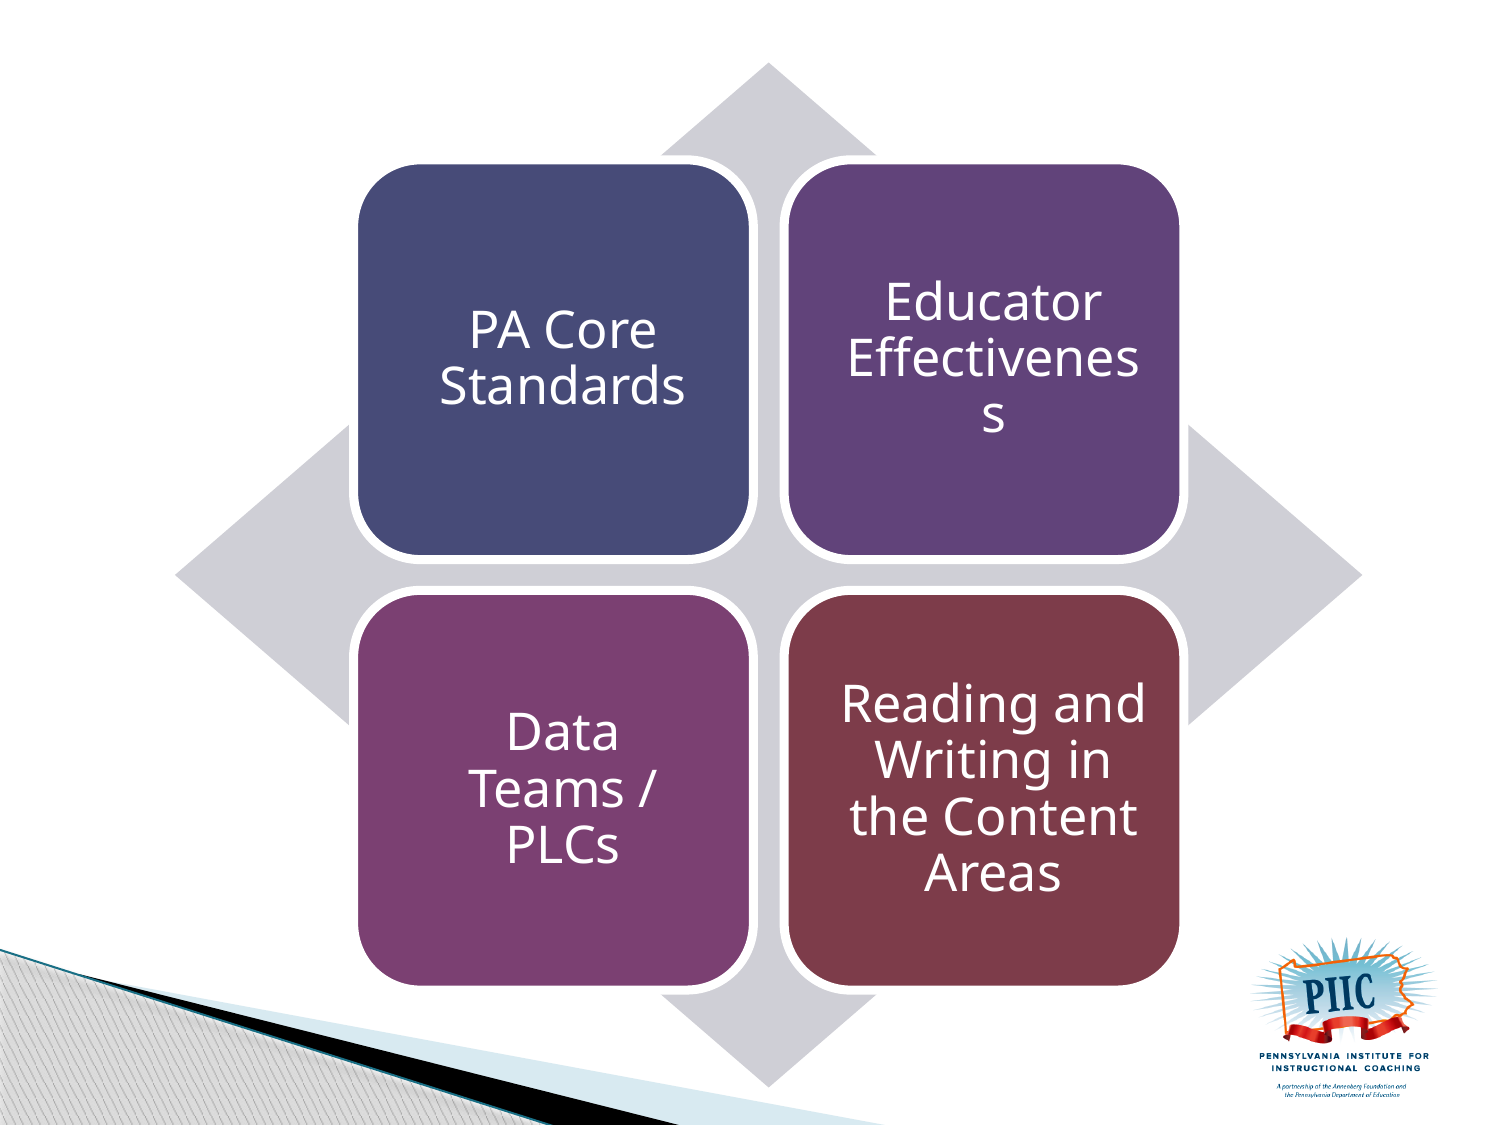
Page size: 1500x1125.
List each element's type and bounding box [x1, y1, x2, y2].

picture [1249, 937, 1438, 1099]
text_box [74, 62, 1463, 1088]
